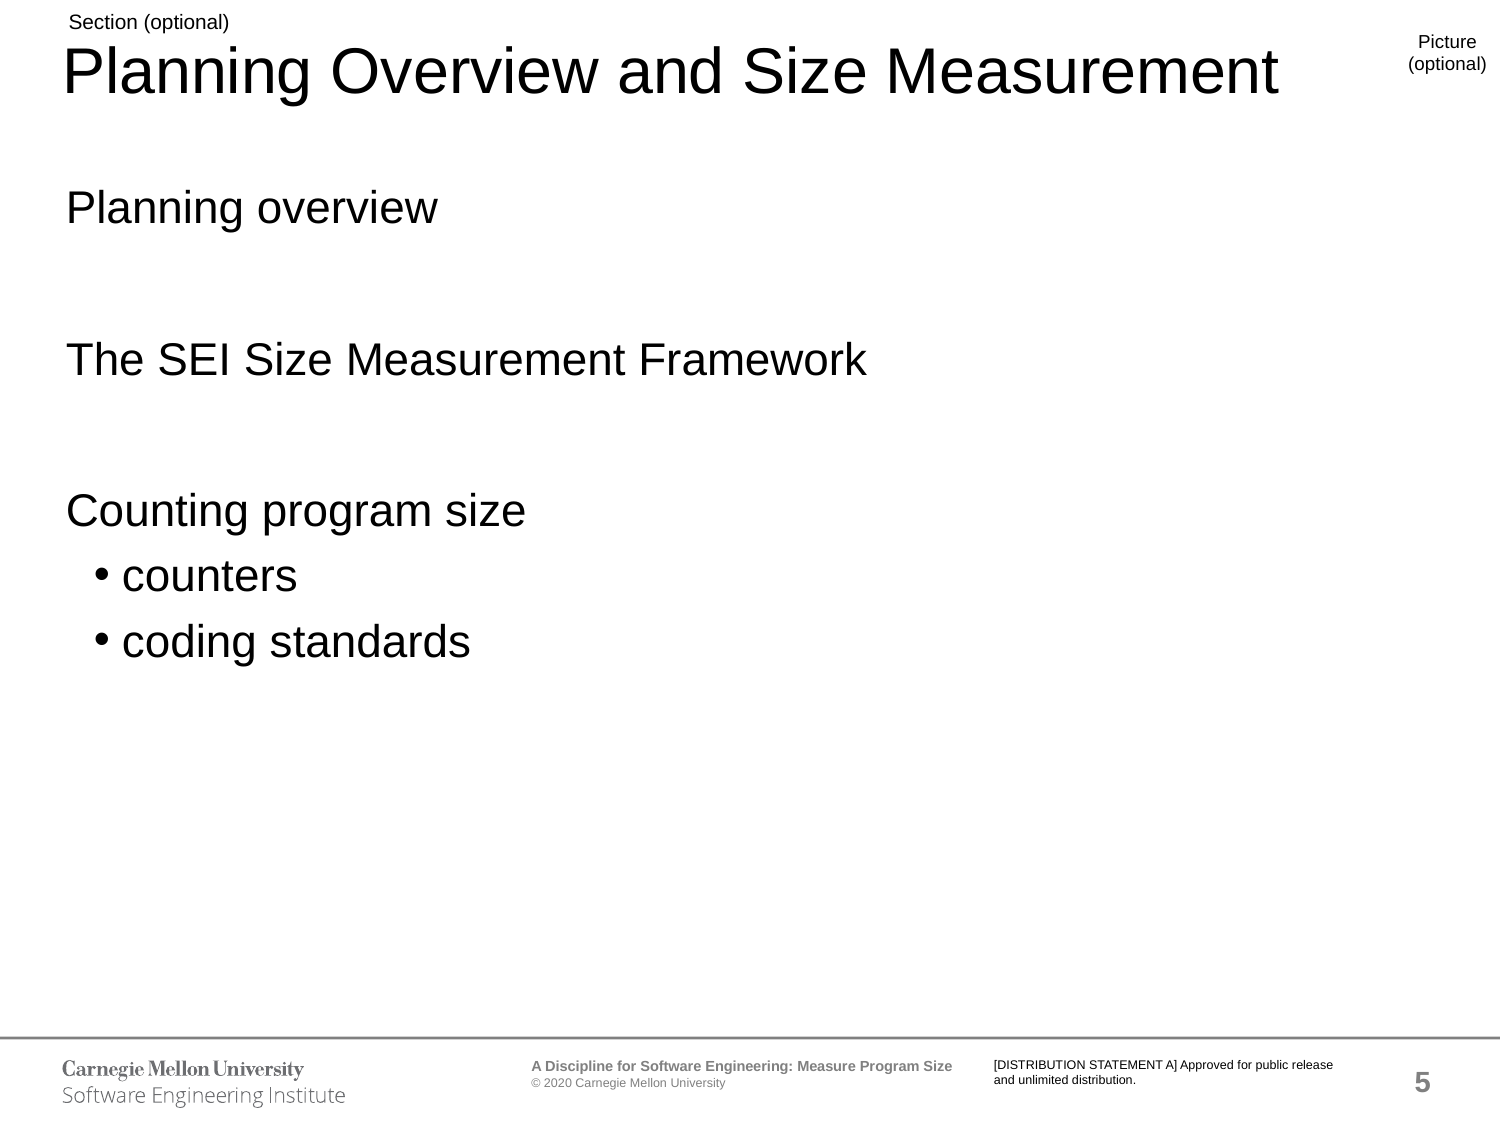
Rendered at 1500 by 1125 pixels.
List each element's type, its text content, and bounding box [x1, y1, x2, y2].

title Planning Overview and Size Measurement [62, 37, 1338, 182]
list Planning overview The SEI Size Measurement Framework Counting program size counters coding standards [65, 177, 1431, 1000]
